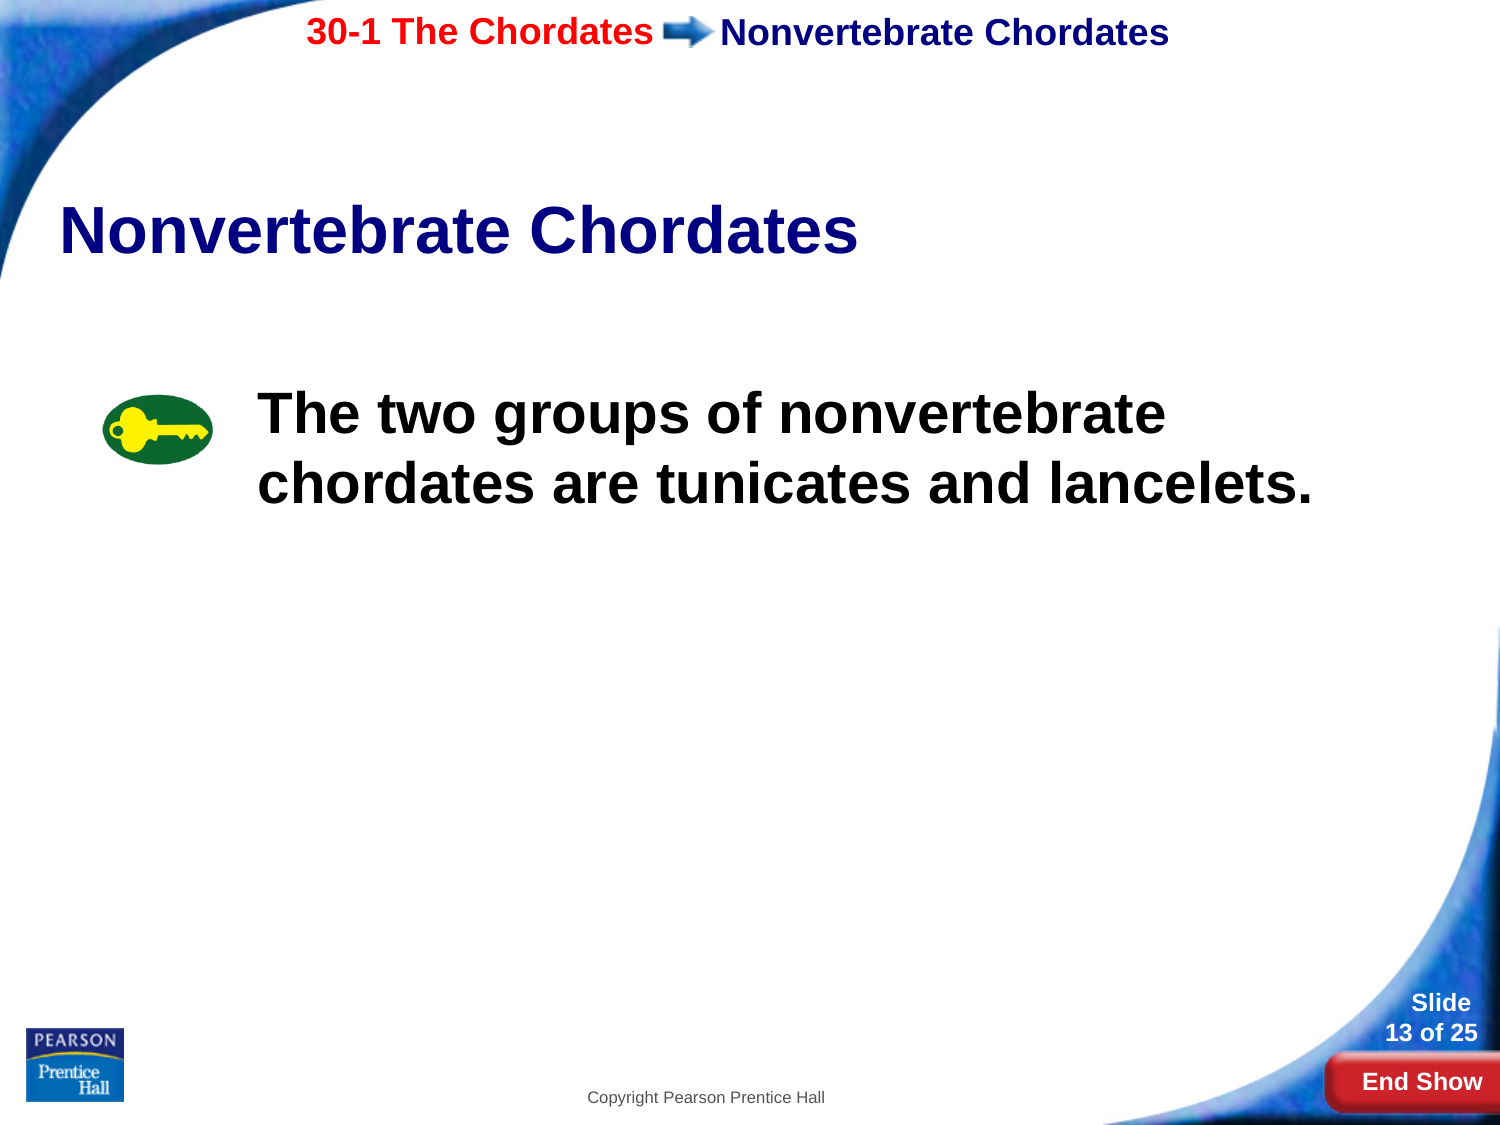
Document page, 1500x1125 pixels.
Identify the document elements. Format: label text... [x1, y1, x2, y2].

list Nonvertebrate Chordates The two groups of nonvertebrate chordates are tunicates and lancelets. [44, 179, 1448, 1125]
picture [0, 0, 1500, 1125]
title Nonvertebrate Chordates [704, 0, 1375, 76]
